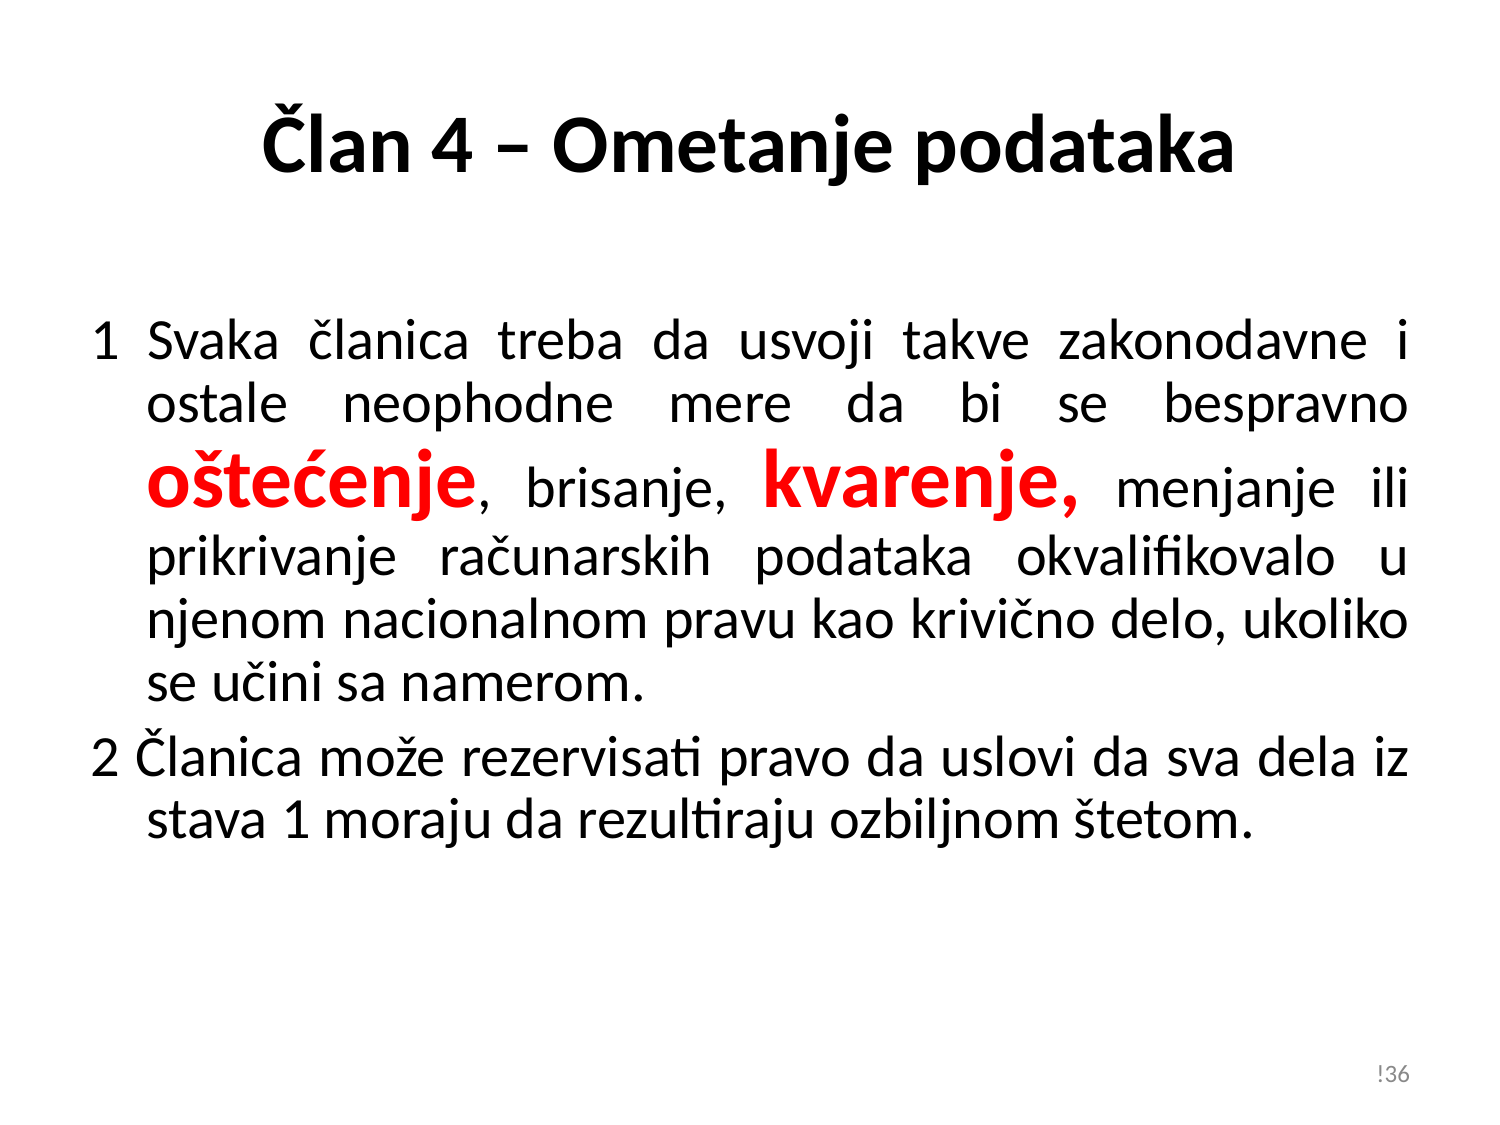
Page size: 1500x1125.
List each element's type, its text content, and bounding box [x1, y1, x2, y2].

slide_number !36 [1074, 1042, 1425, 1103]
title Član 4 – Ometanje podataka [74, 44, 1426, 233]
list 1 Svaka članica treba da usvoji takve zakonodavne i ostale neophodne mere da bi se bespravno oštećenje, brisanje, kvarenje, menjanje ili prikrivanje računarskih podataka okvalifikovalo u njenom nacionalnom pravu kao krivično delo, ukoliko se učini sa namerom. 2 Članica može rezervisati pravo da uslovi da sva dela iz stava 1 moraju da rezultiraju ozbiljnom štetom. [74, 301, 1426, 1045]
